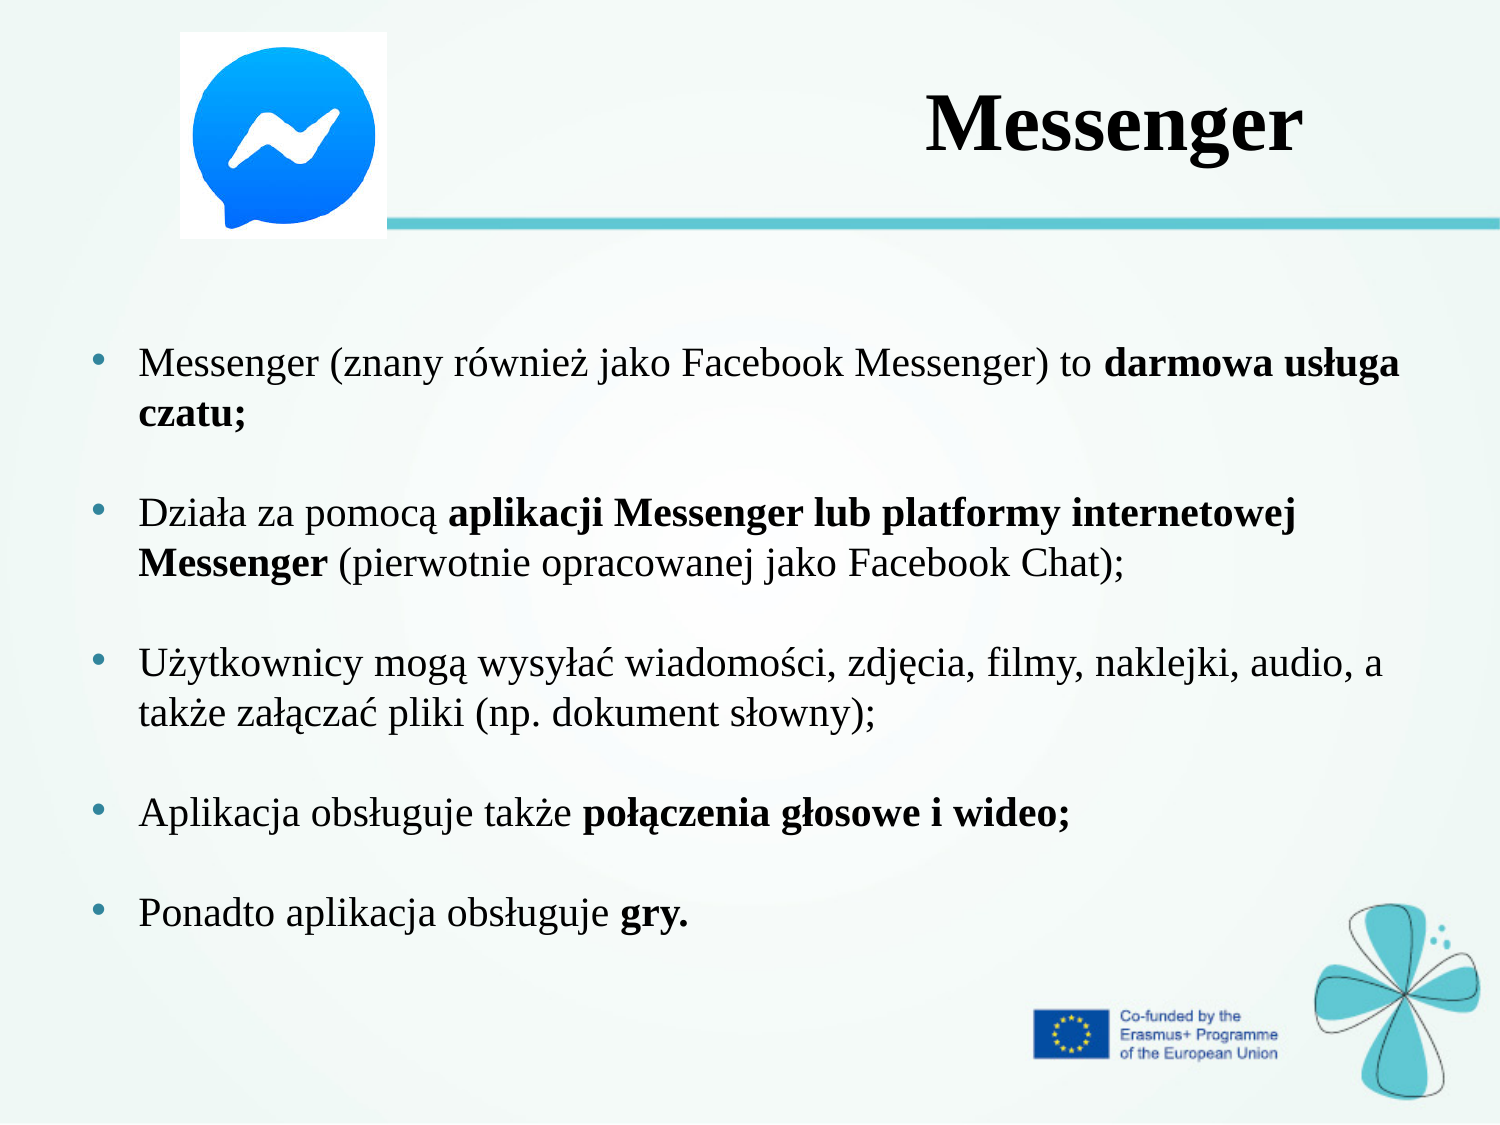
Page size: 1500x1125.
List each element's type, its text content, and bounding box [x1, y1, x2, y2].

text_box Messenger (znany również jako Facebook Messenger) to darmowa usługa czatu; Działa za pomocą aplikacji Messenger lub platformy internetowej Messenger (pierwotnie opracowanej jako Facebook Chat); Użytkownicy mogą wysyłać wiadomości, zdjęcia, filmy, naklejki, audio, a także załączać pliki (np. dokument słowny); Aplikacja obsługuje także połączenia głosowe i wideo; Ponadto aplikacja obsługuje gry. [76, 267, 1424, 943]
text_box Messenger [670, 59, 1320, 175]
picture [0, 0, 1500, 1125]
